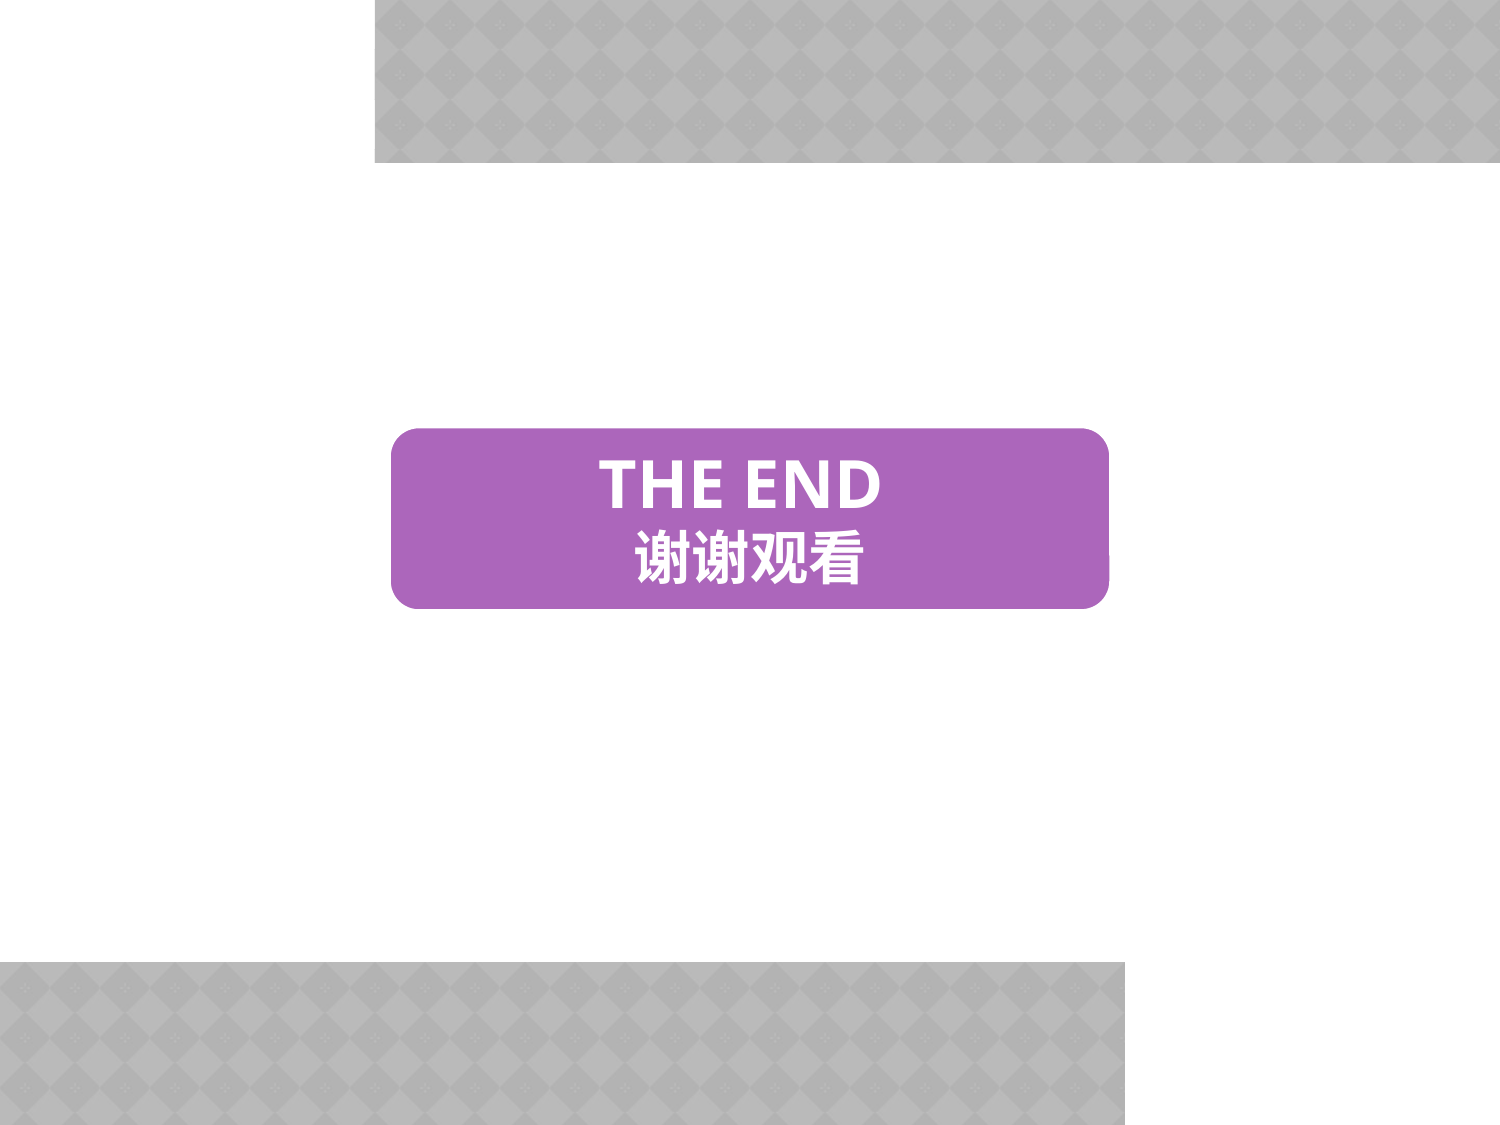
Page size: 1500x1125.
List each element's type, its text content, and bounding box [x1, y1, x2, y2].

text_box THE END 谢谢观看 [384, 421, 1116, 616]
